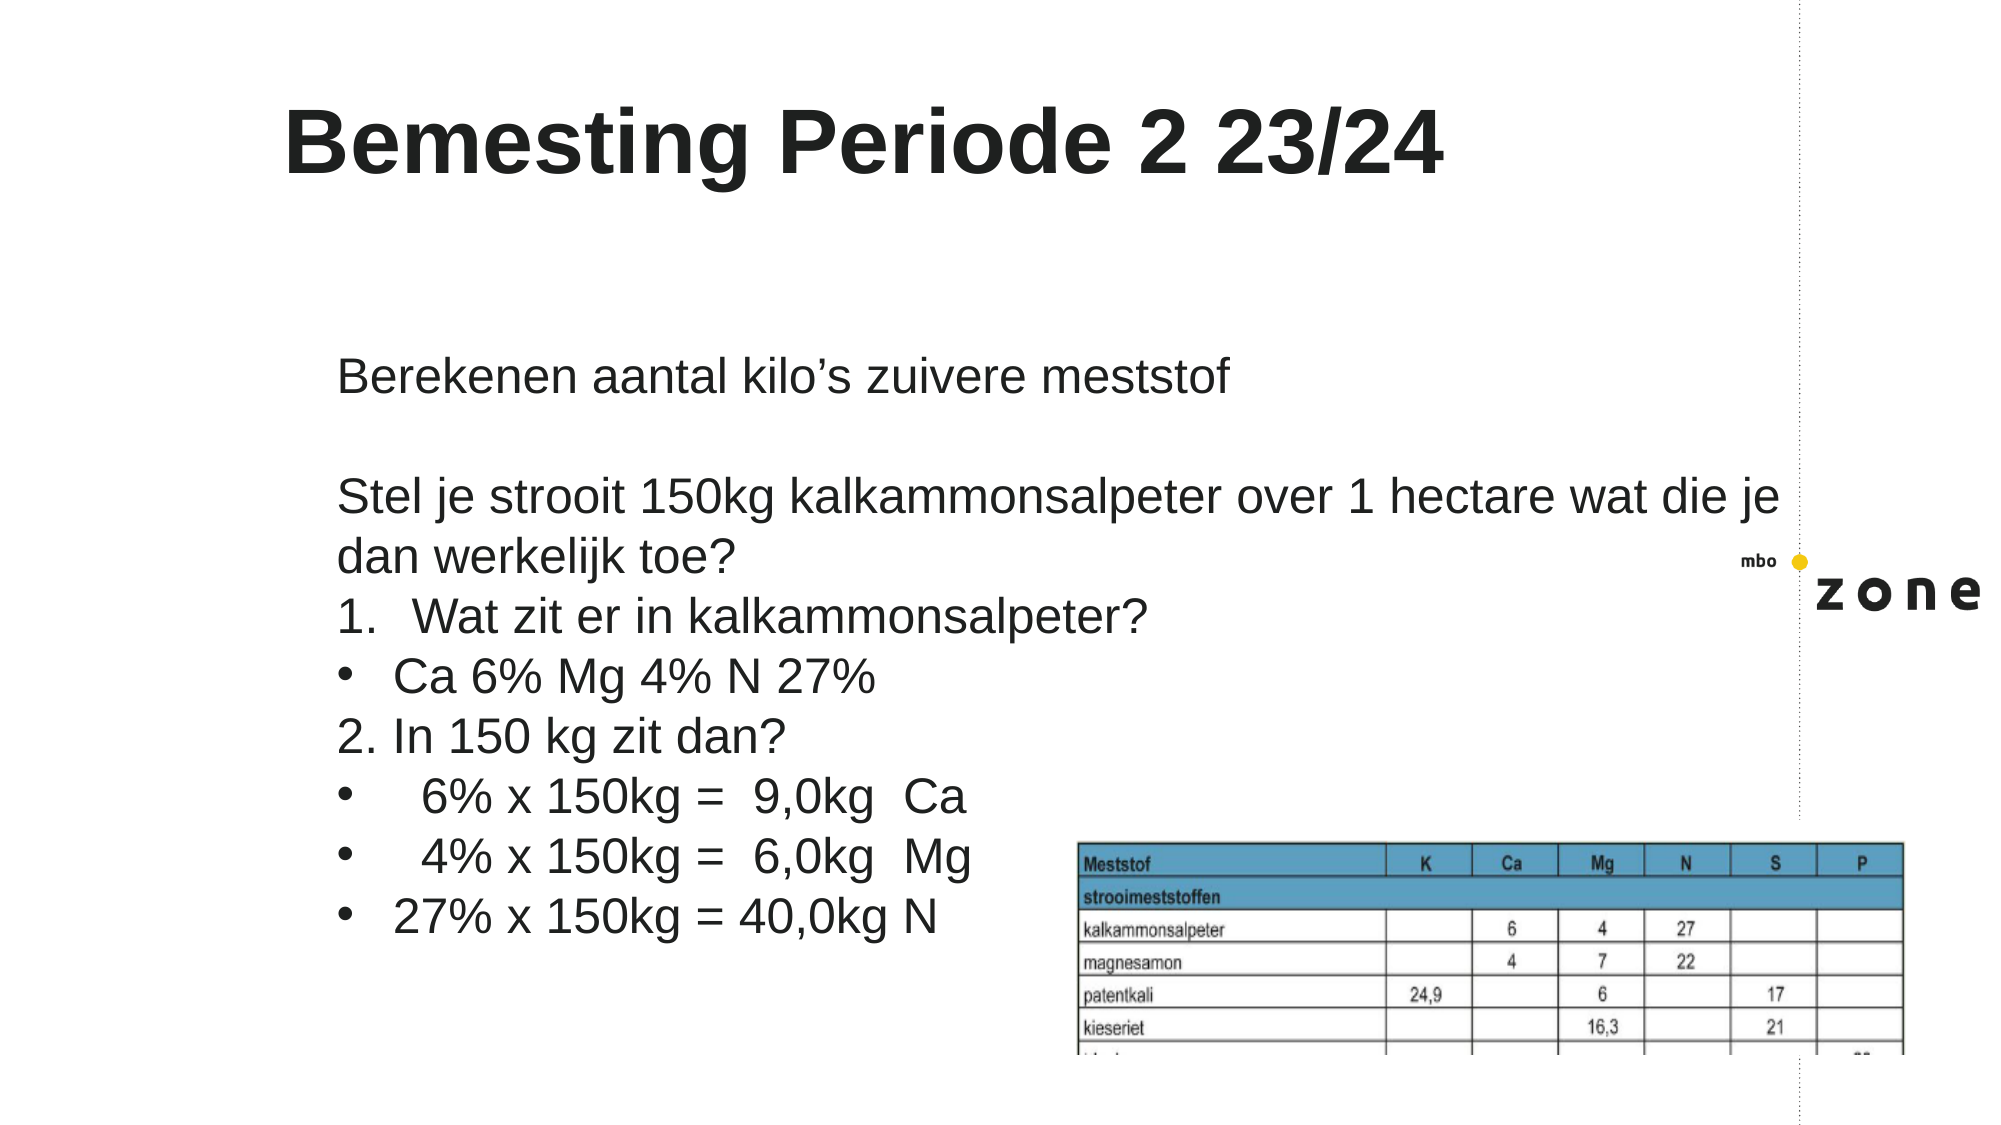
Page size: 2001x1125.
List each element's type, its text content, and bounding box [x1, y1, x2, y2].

list Berekenen aantal kilo’s zuivere meststof Stel je strooit 150kg kalkammonsalpeter over 1 hectare wat die je dan werkelijk toe? Wat zit er in kalkammonsalpeter? Ca 6% Mg 4% N 27% 2. In 150 kg zit dan? 6% x 150kg = 9,0kg Ca 4% x 150kg = 6,0kg Mg 27% x 150kg = 40,0kg N [336, 283, 1819, 998]
picture [1054, 0, 2001, 1125]
title Bemesting Periode 2 23/24 [124, 94, 1607, 272]
